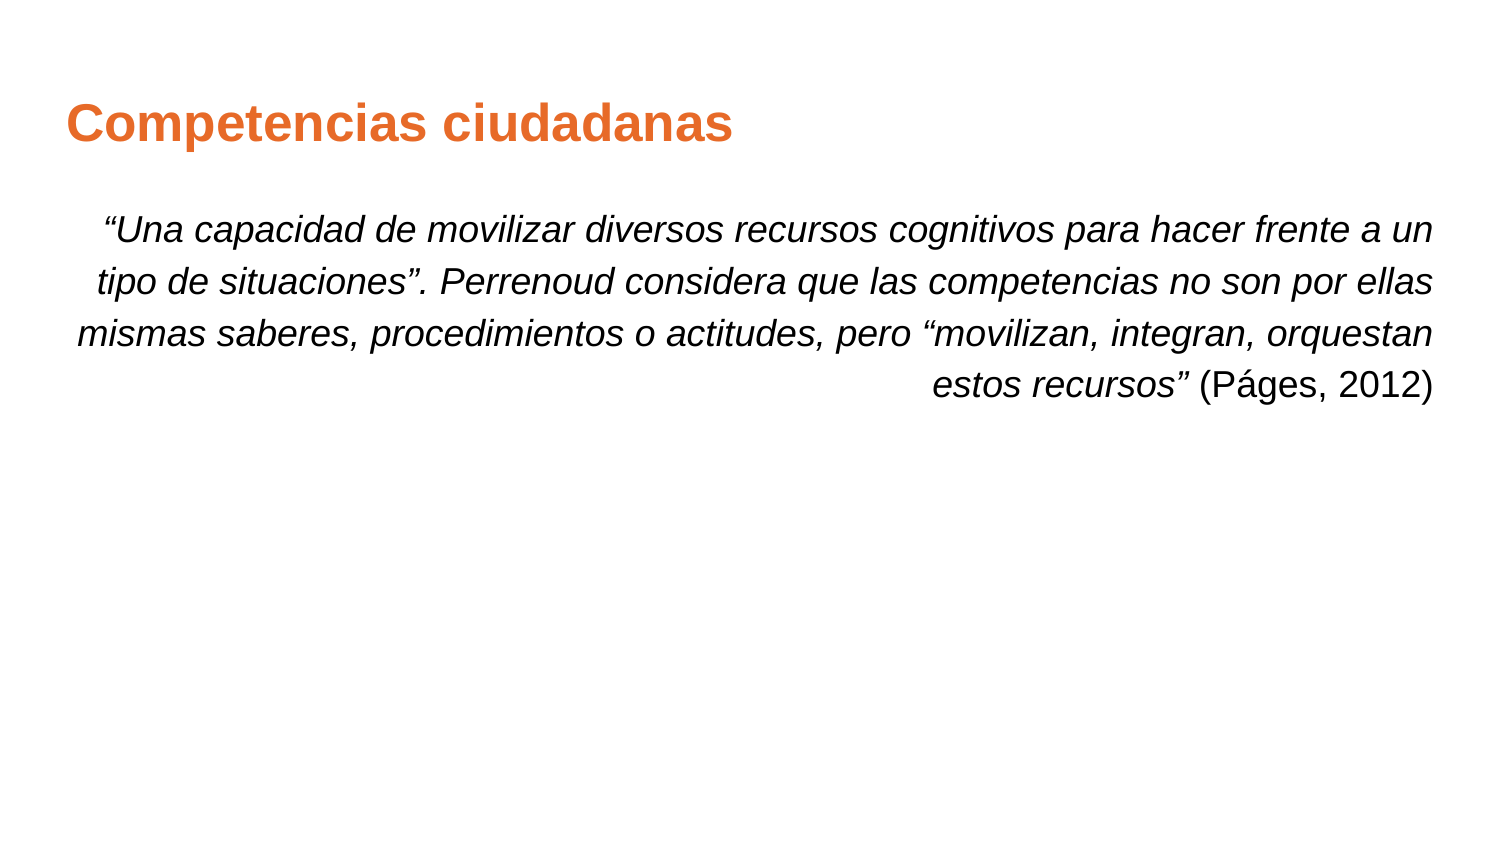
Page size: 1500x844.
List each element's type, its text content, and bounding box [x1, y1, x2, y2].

title Competencias ciudadanas [51, 72, 1449, 167]
list “Una capacidad de movilizar diversos recursos cognitivos para hacer frente a un tipo de situaciones”. Perrenoud considera que las competencias no son por ellas mismas saberes, procedimientos o actitudes, pero “movilizan, integran, orquestan estos recursos” (Páges, 2012) [51, 183, 1449, 744]
